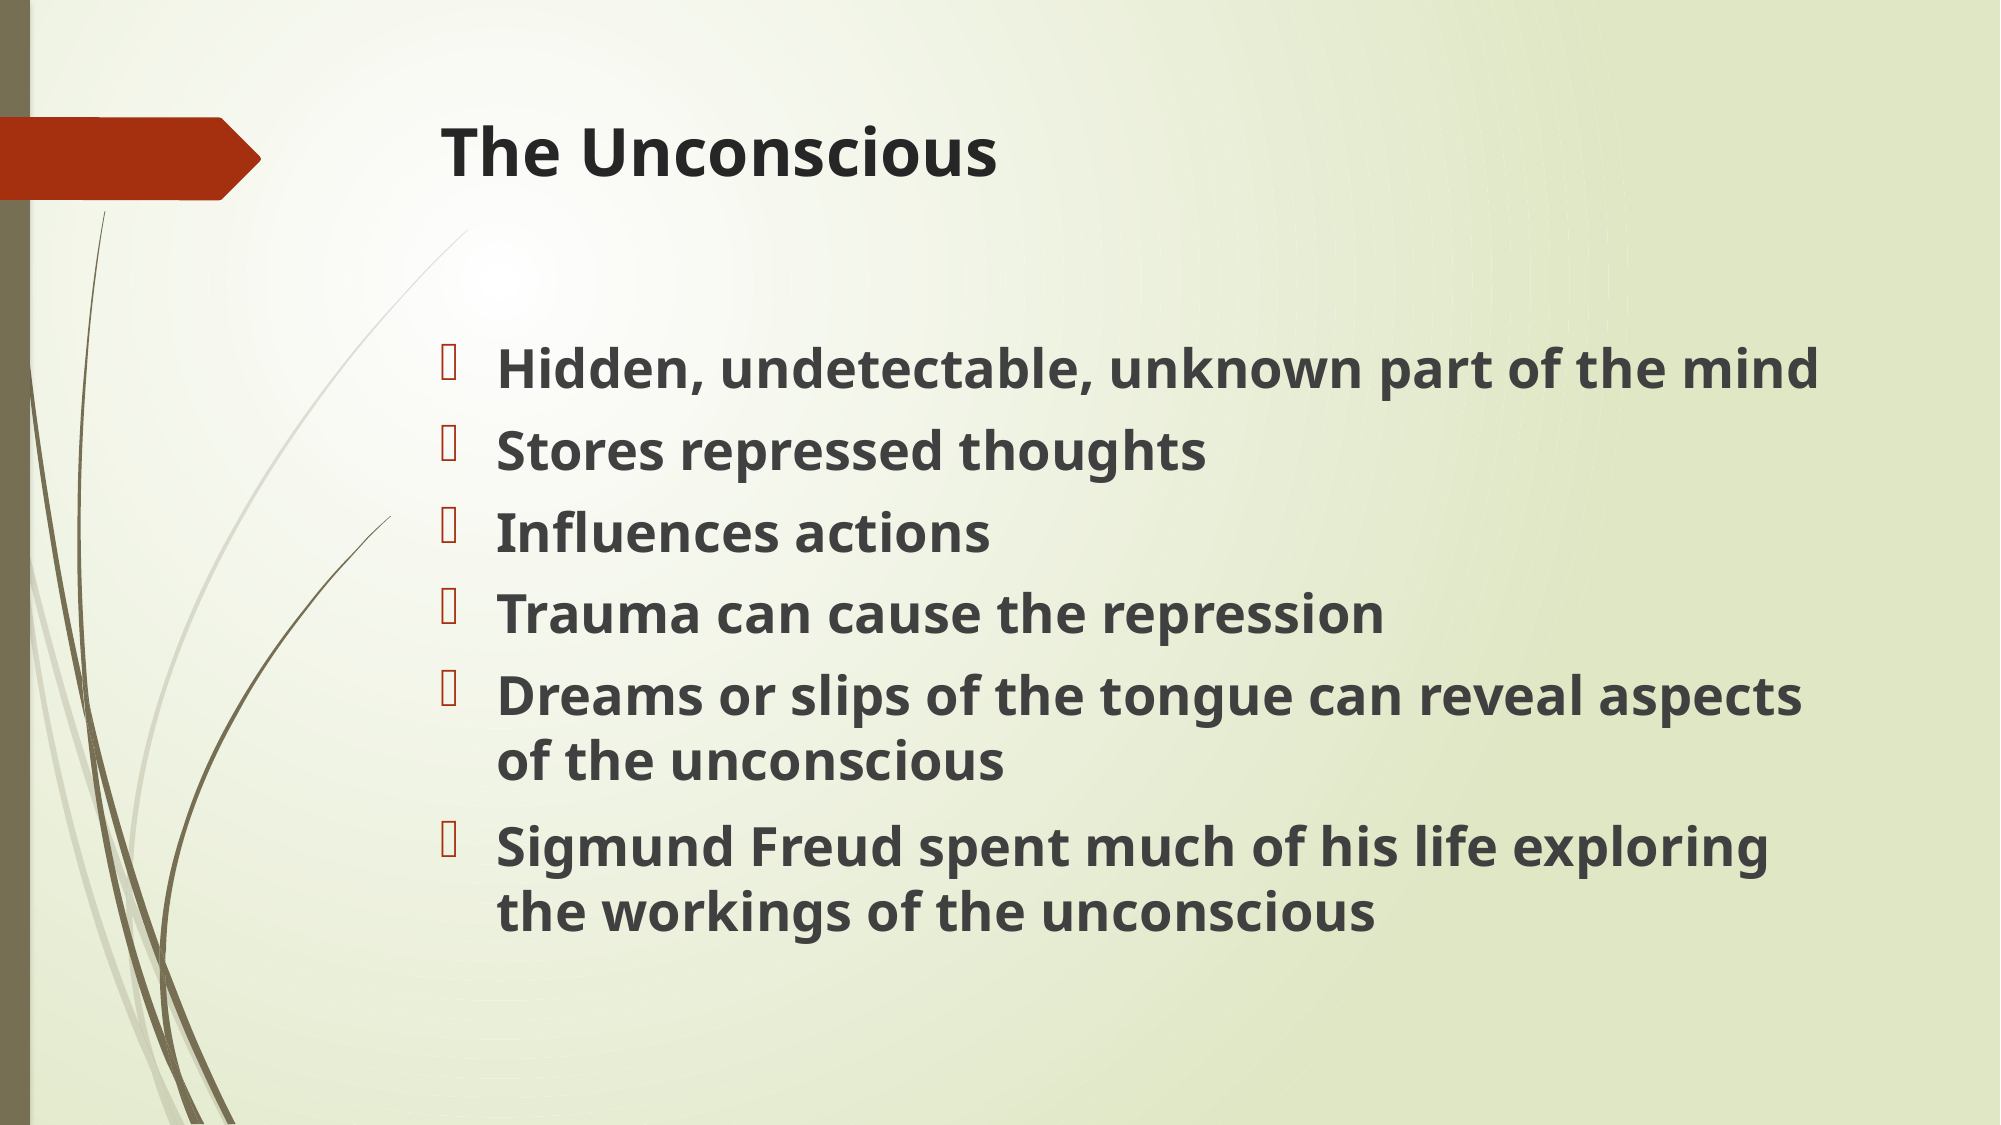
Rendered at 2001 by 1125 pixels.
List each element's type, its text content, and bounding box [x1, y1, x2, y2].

list Hidden, undetectable, unknown part of the mind Stores repressed thoughts Influences actions Trauma can cause the repression Dreams or slips of the tongue can reveal aspects of the unconscious Sigmund Freud spent much of his life exploring the workings of the unconscious [424, 265, 1888, 987]
title The Unconscious [425, 102, 1888, 265]
